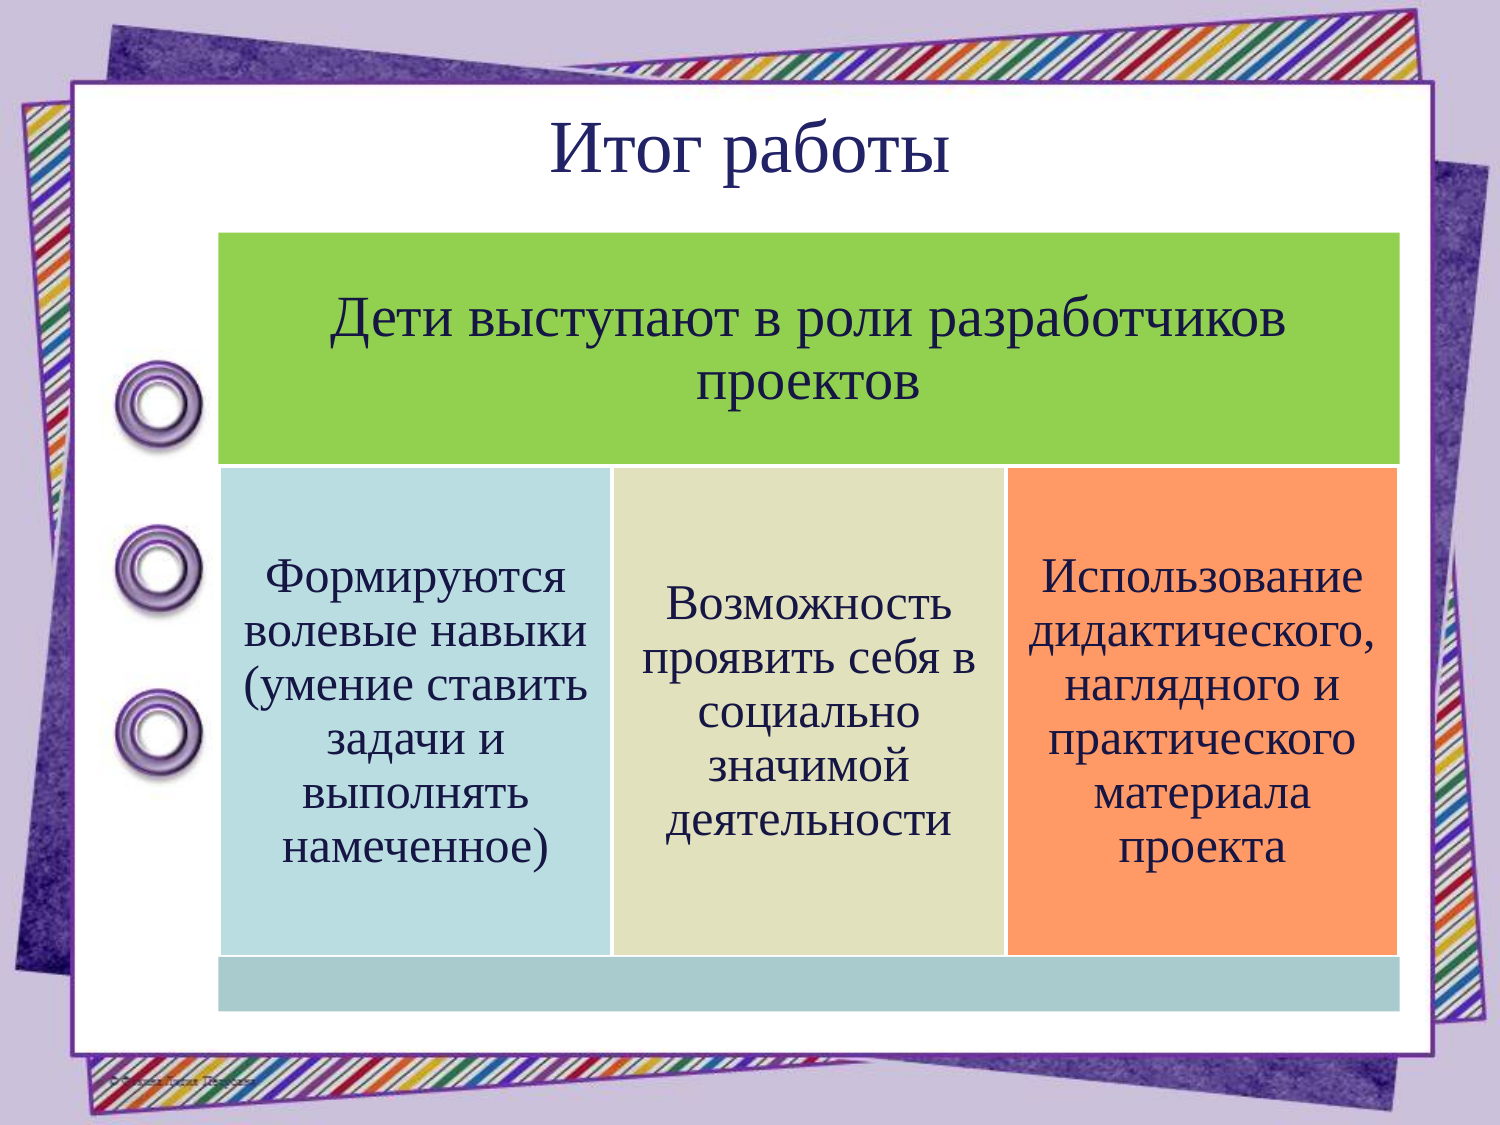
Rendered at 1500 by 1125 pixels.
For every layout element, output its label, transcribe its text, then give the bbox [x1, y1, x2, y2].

title Итог работы [75, 90, 1425, 233]
picture [0, 0, 1500, 1125]
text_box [218, 232, 1400, 1012]
